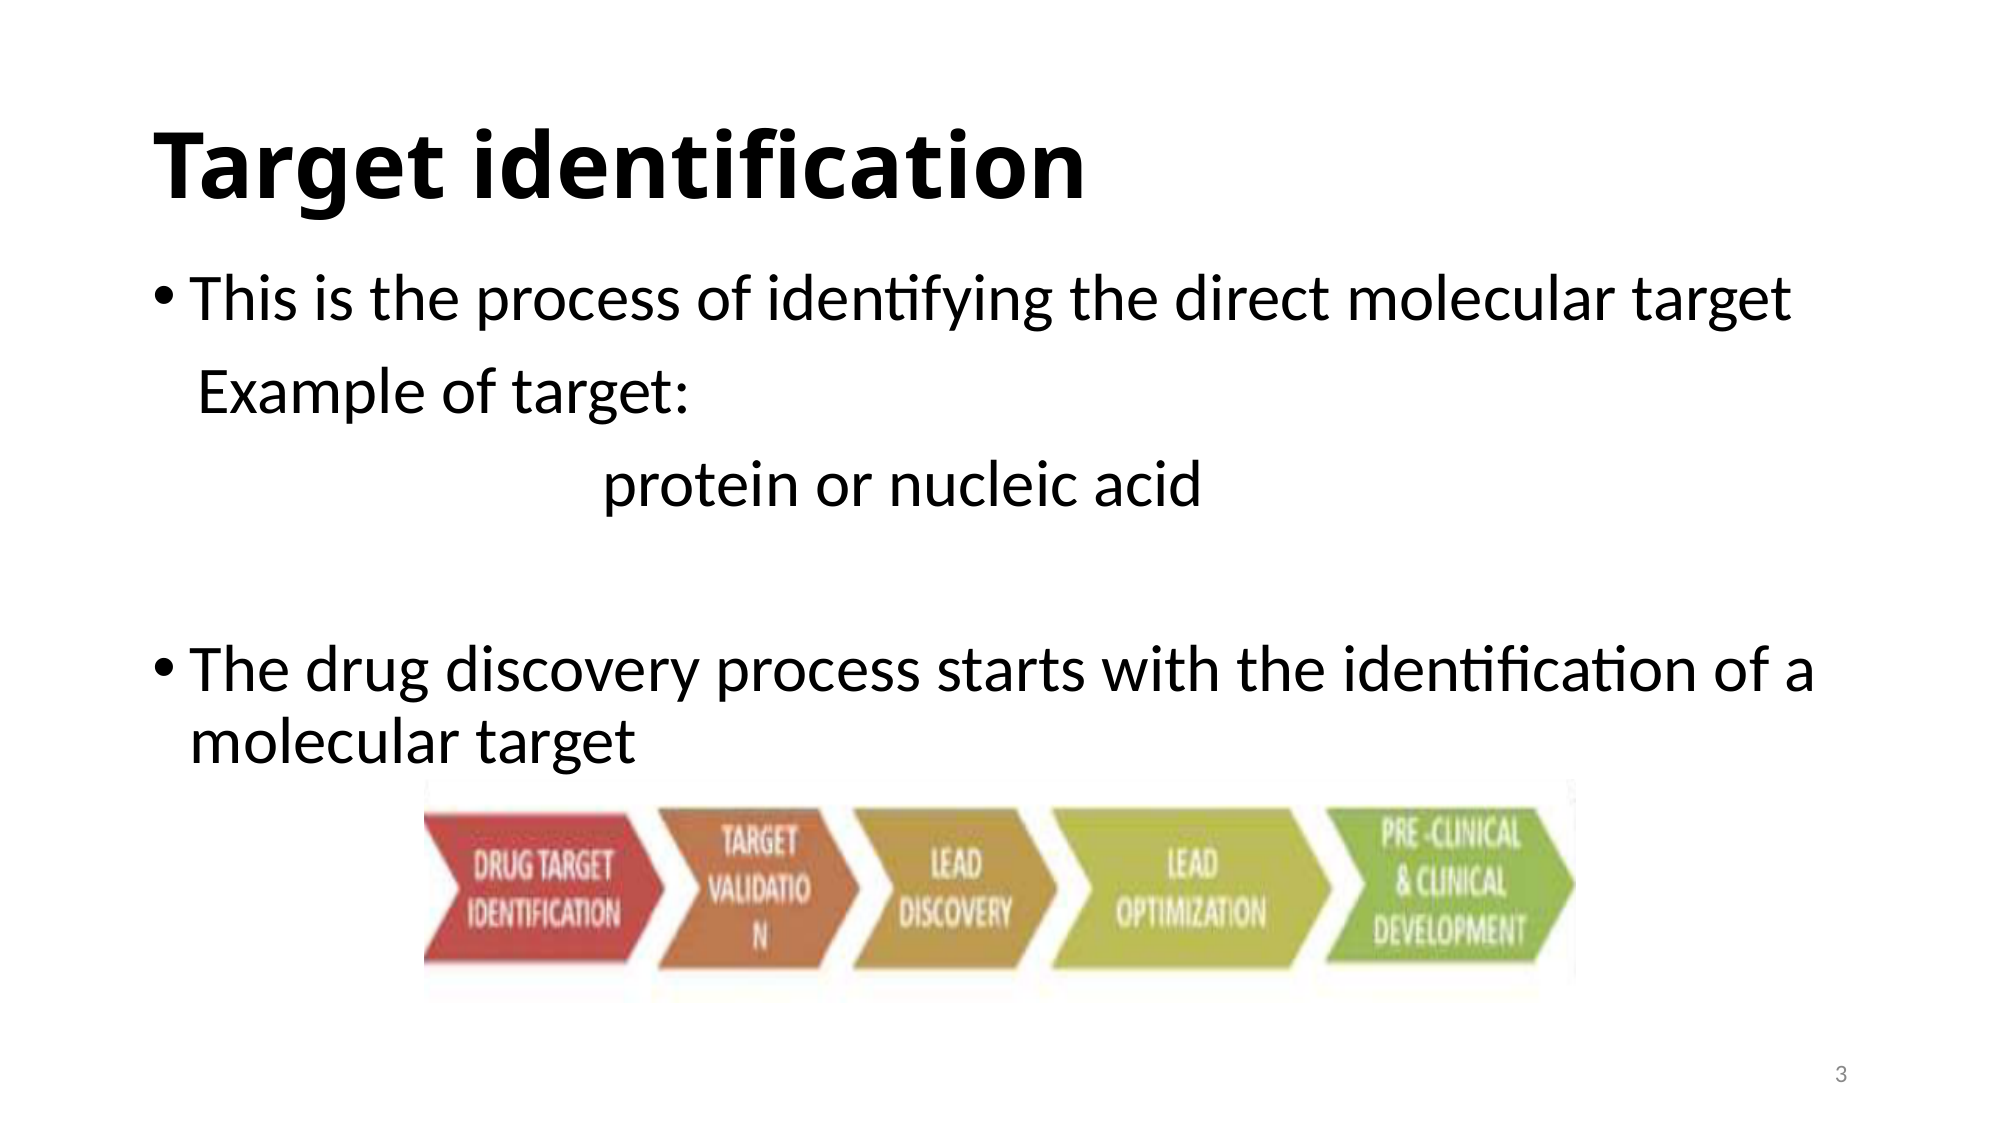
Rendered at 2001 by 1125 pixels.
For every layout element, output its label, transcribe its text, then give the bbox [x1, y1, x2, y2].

slide_number 3 [1412, 1042, 1863, 1103]
picture [424, 779, 1576, 1003]
list This is the process of identifying the direct molecular target Example of target: protein or nucleic acid The drug discovery process starts with the identification of a molecular target [137, 255, 1863, 1014]
title Target identification [137, 59, 1863, 255]
